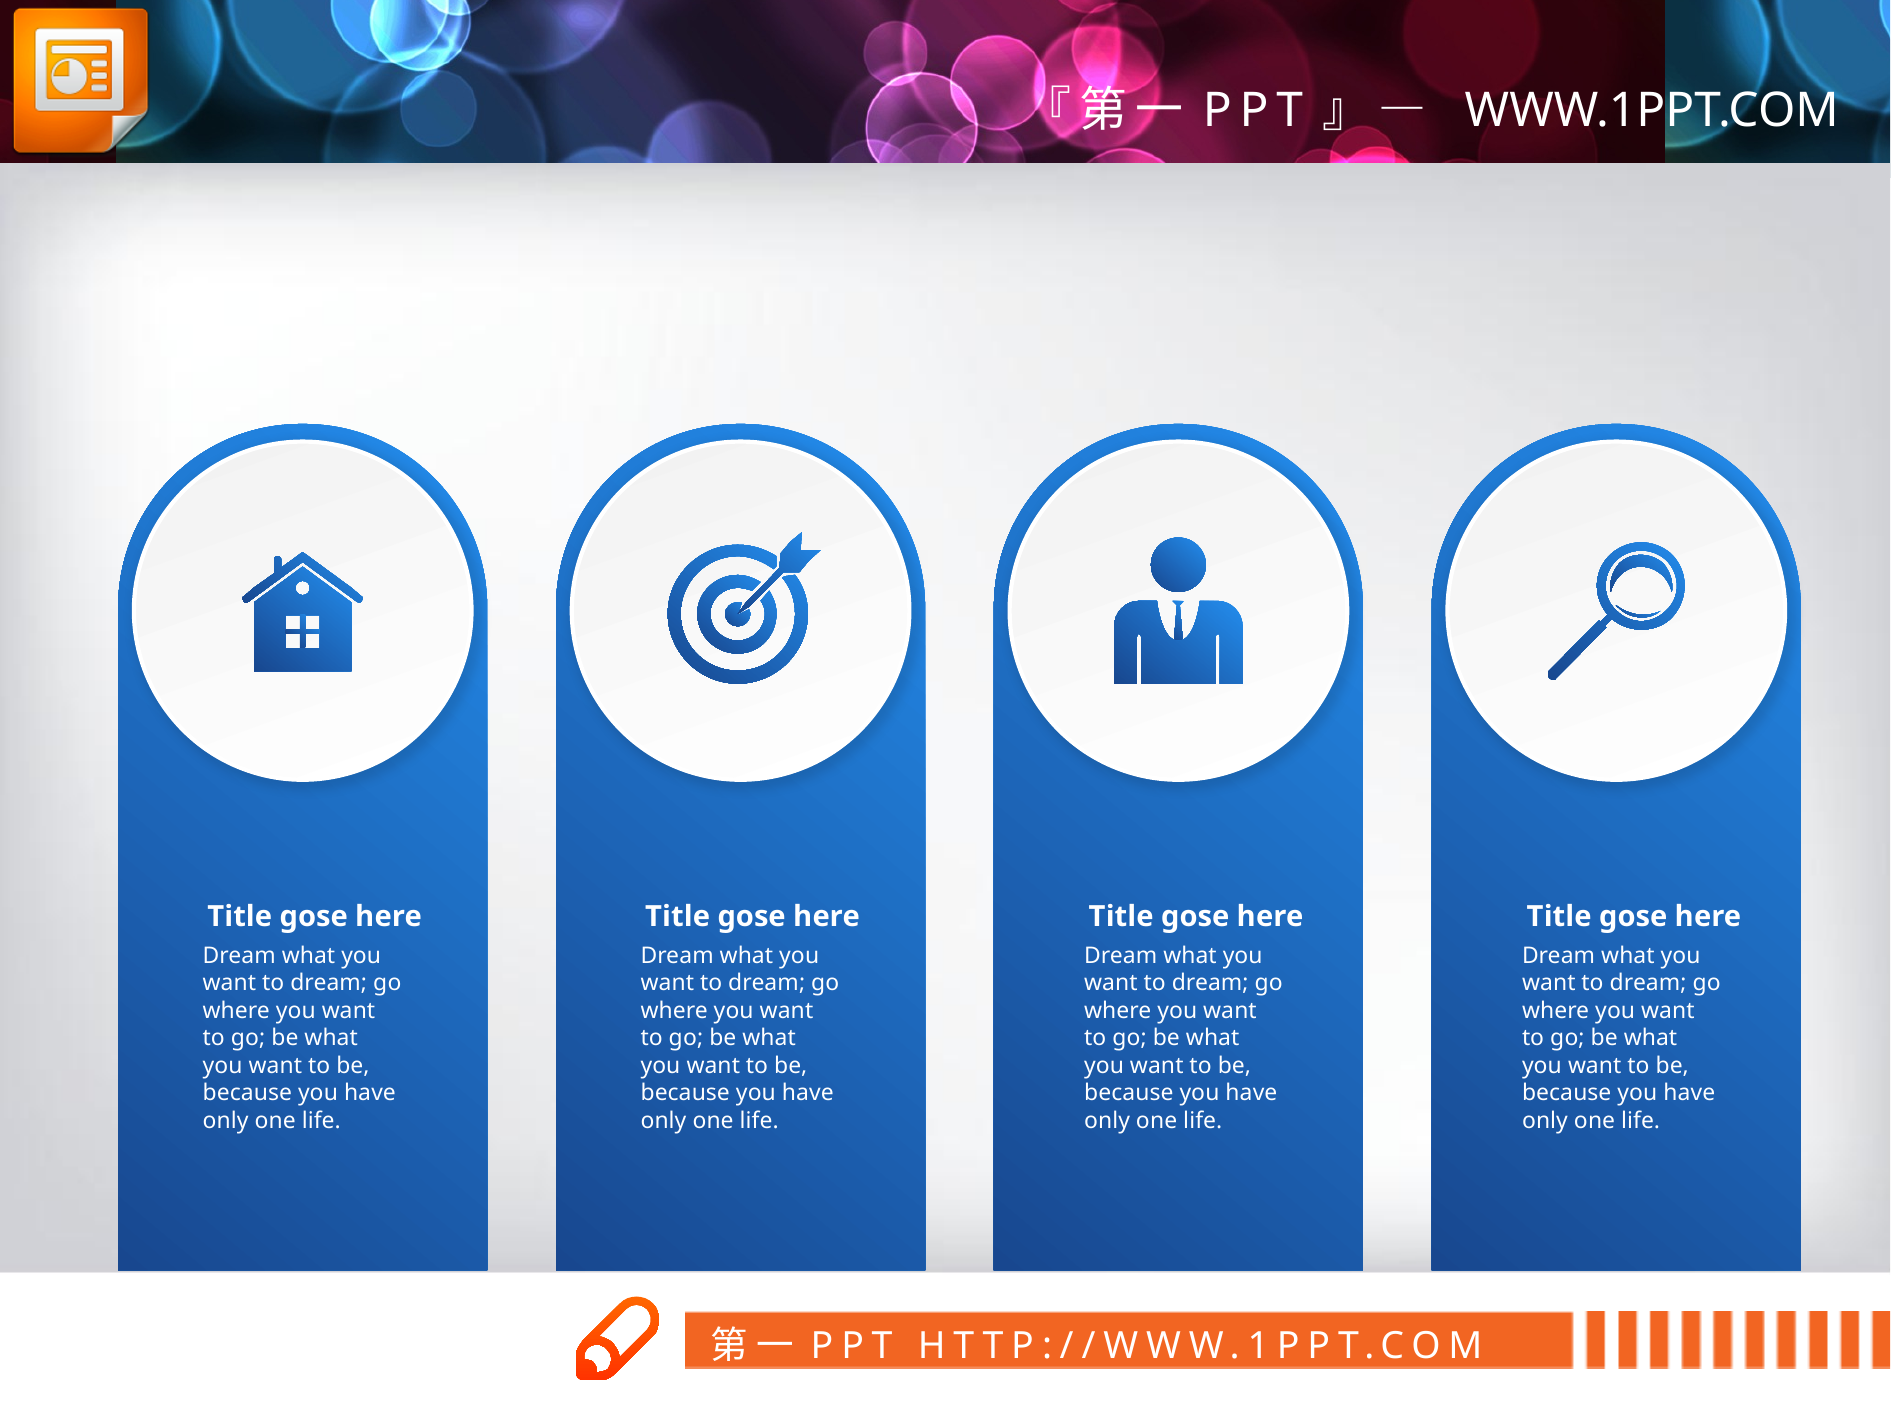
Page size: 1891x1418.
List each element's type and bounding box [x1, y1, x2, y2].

picture [0, 0, 1891, 1275]
text_box [133, 441, 472, 780]
text_box [1113, 537, 1243, 684]
text_box [1069, 889, 1319, 1143]
text_box [1009, 441, 1348, 780]
text_box [625, 889, 876, 1143]
text_box [1431, 423, 1801, 1271]
text_box [993, 423, 1363, 1271]
text_box [242, 551, 363, 672]
text_box [187, 889, 438, 1143]
text_box [667, 531, 821, 684]
text_box [1447, 441, 1786, 780]
text_box [556, 423, 926, 1271]
text_box [118, 423, 488, 1271]
text_box [1547, 538, 1690, 681]
text_box [571, 441, 910, 780]
picture [685, 1311, 1891, 1369]
text_box [1507, 889, 1757, 1143]
